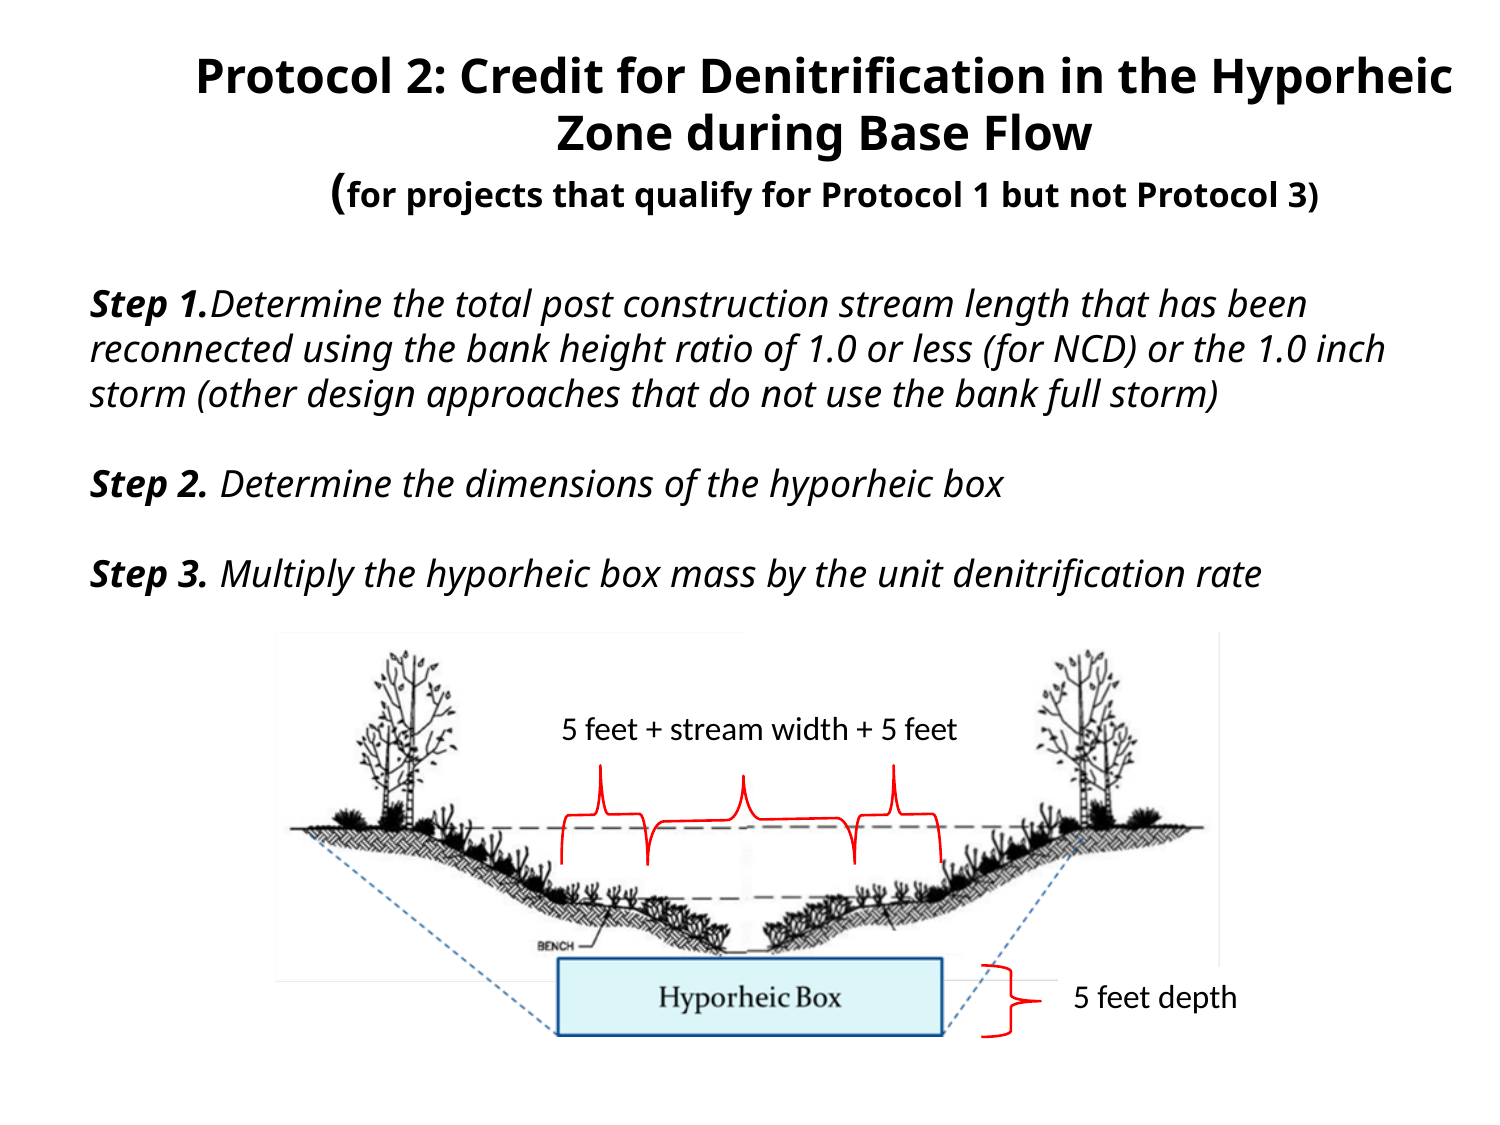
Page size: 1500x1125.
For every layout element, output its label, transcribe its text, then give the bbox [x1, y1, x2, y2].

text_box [274, 574, 1357, 1069]
title Protocol 2: Credit for Denitrification in the Hyporheic Zone during Base Flow (for projects that qualify for Protocol 1 but not Protocol 3) [150, 37, 1500, 225]
text_box Step 1.Determine the total post construction stream length that has been reconnected using the bank height ratio of 1.0 or less (for NCD) or the 1.0 inch storm (other design approaches that do not use the bank full storm) Step 2. Determine the dimensions of the hyporheic box Step 3. Multiply the hyporheic box mass by the unit denitrification rate [74, 224, 1425, 650]
